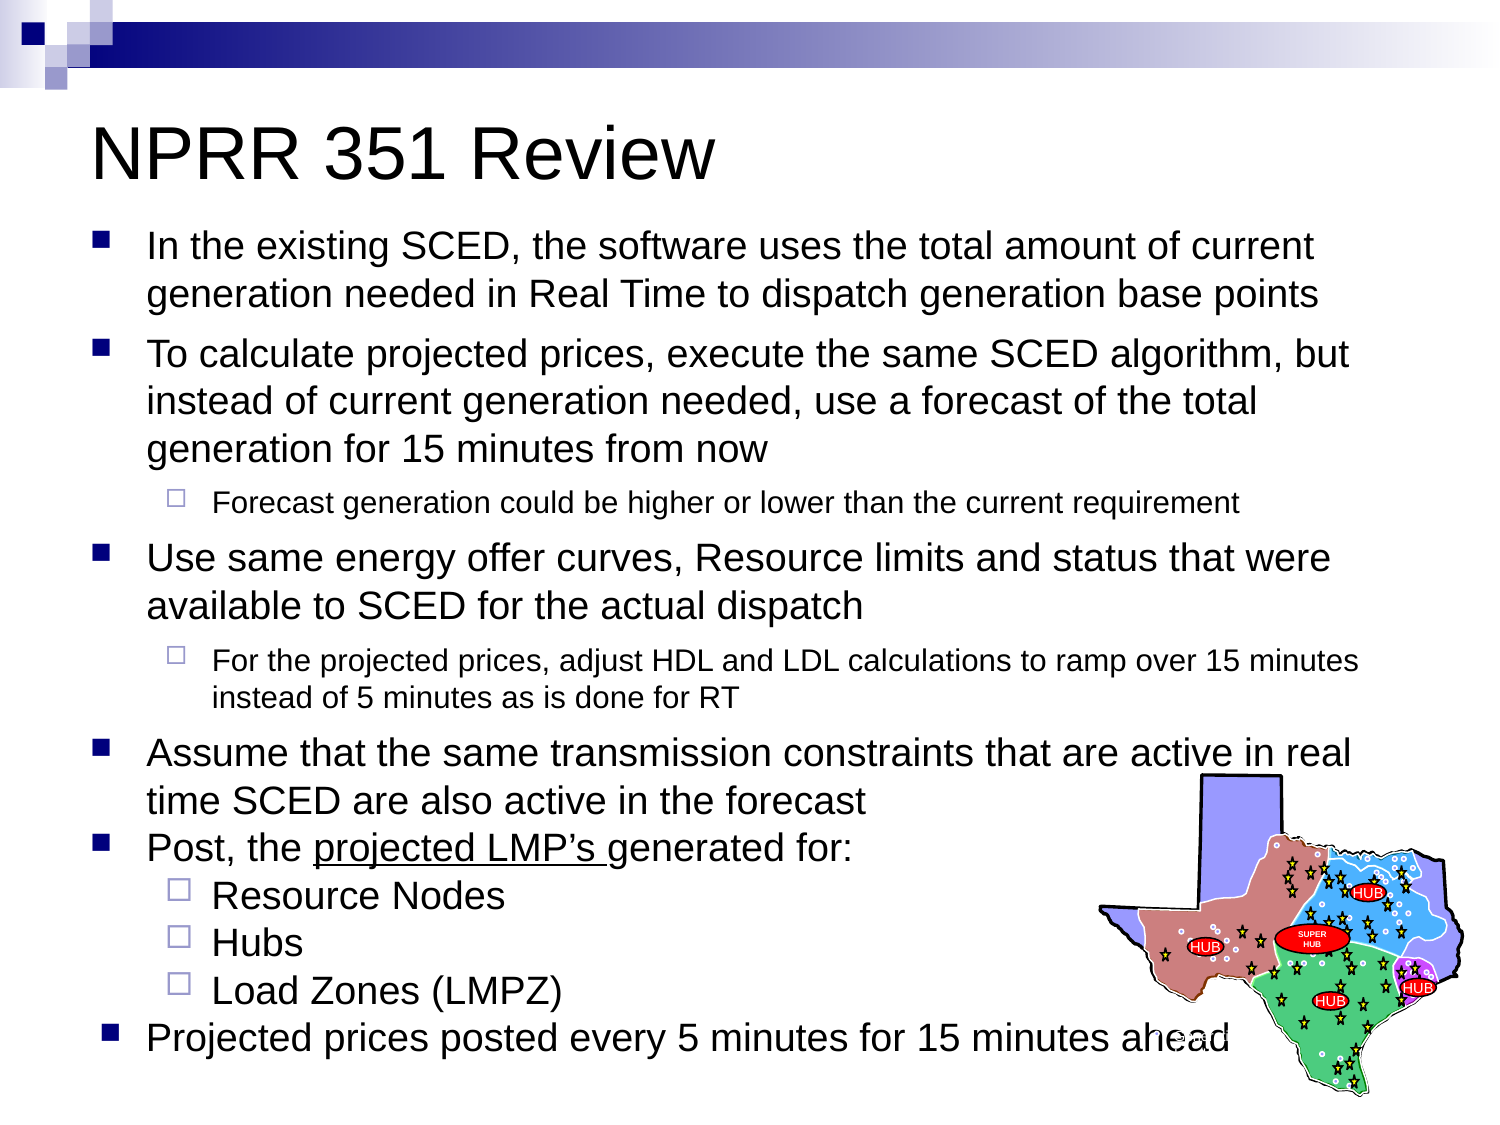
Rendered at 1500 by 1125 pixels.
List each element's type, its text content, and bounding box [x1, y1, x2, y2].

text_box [1099, 774, 1463, 1096]
title NPRR 351 Review [74, 74, 1213, 212]
list In the existing SCED, the software uses the total amount of current generation needed in Real Time to dispatch generation base points To calculate projected prices, execute the same SCED algorithm, but instead of current generation needed, use a forecast of the total generation for 15 minutes from now Forecast generation could be higher or lower than the current requirement Use same energy offer curves, Resource limits and status that were available to SCED for the actual dispatch For the projected prices, adjust HDL and LDL calculations to ramp over 15 minutes instead of 5 minutes as is done for RT Assume that the same transmission constraints that are active in real time SCED are also active in the forecast Post, the projected LMP’s generated for: Resource Nodes Hubs Load Zones (LMPZ) Projected prices posted every 5 minutes for 15 minutes ahead [74, 212, 1426, 1038]
